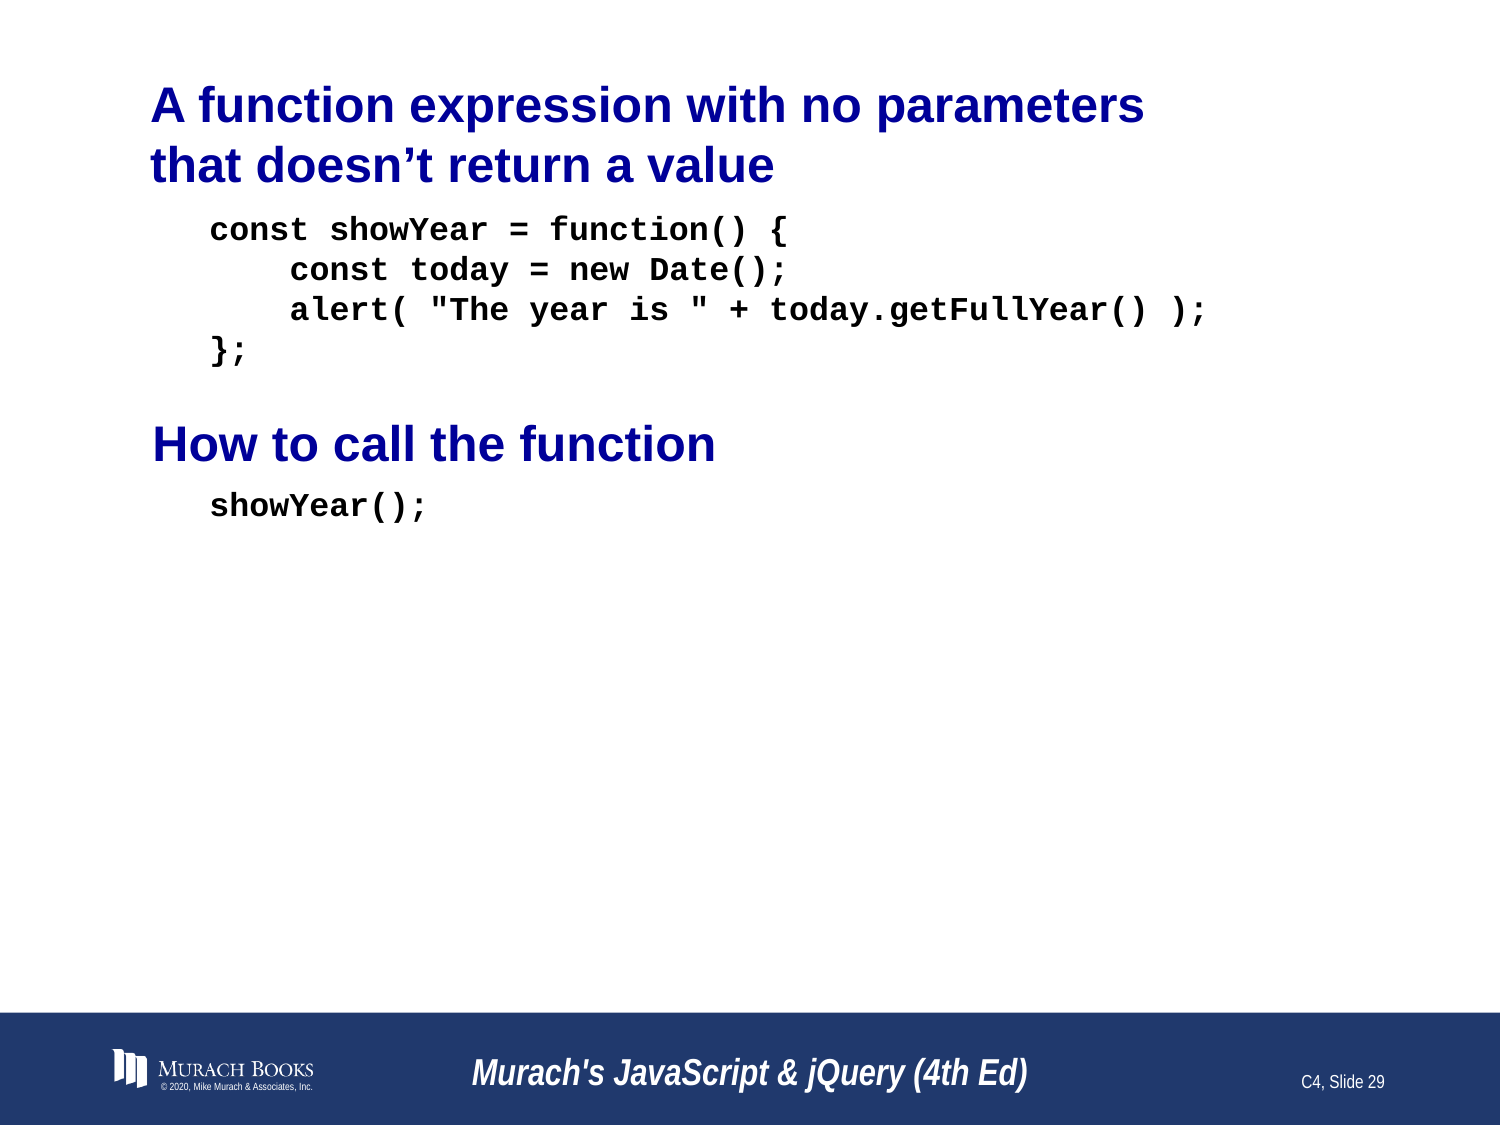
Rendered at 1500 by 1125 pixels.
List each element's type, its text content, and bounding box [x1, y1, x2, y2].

footer © 2020, Mike Murach & Associates, Inc. [12, 1025, 463, 1100]
list const showYear = function() { const today = new Date(); alert( "The year is " + today.getFullYear() ); }; How to call the function showYear(); [137, 200, 1350, 1000]
slide_number C4, Slide 29 [1087, 1025, 1400, 1100]
slide_number Murach's JavaScript & jQuery (4th Ed) [463, 1025, 1050, 1100]
title A function expression with no parameters that doesn’t return a value [150, 72, 1350, 194]
